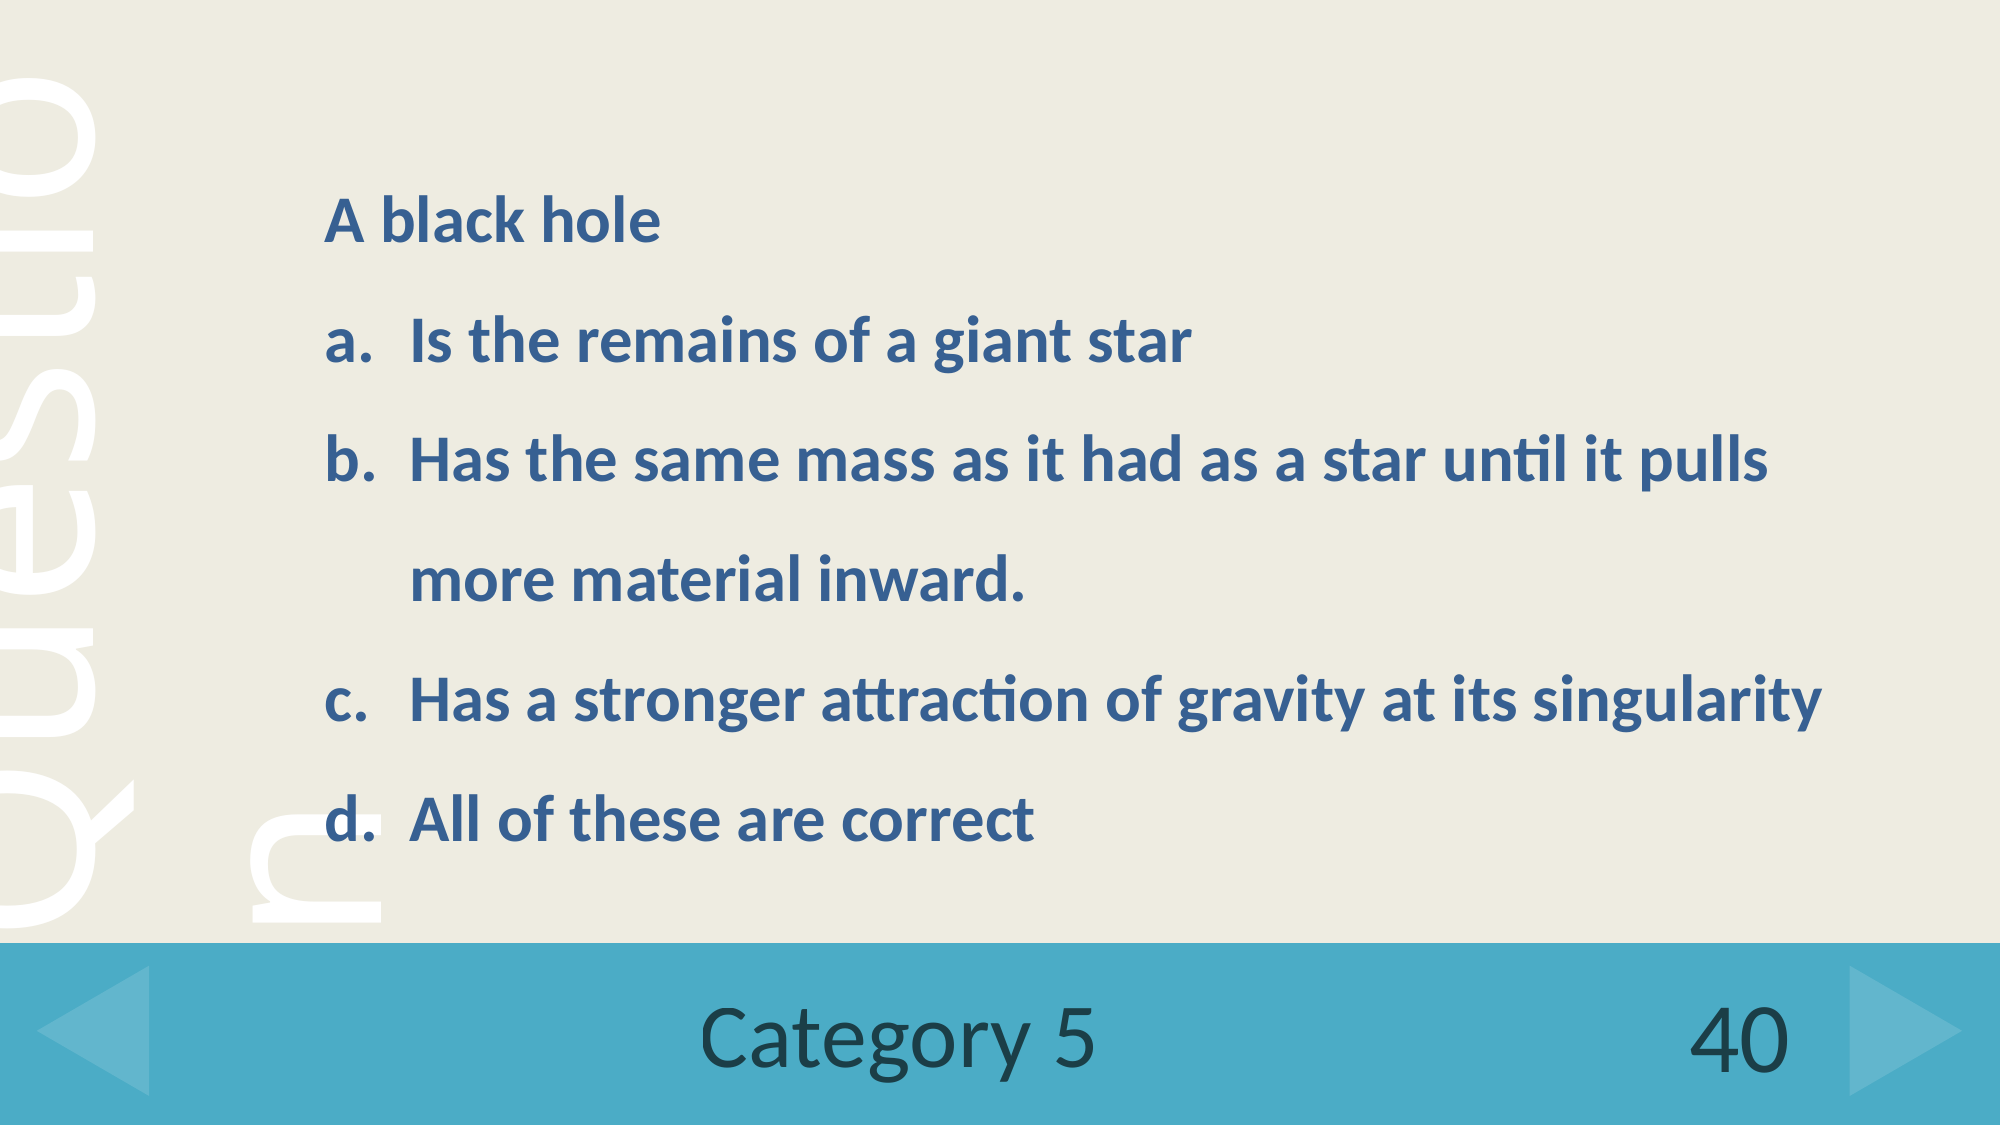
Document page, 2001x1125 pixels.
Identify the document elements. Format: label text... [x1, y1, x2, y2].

list A black hole Is the remains of a giant star Has the same mass as it had as a star until it pulls more material inward. Has a stronger attraction of gravity at its singularity All of these are correct [309, 128, 1850, 862]
title Category 5 [0, 937, 1800, 1125]
list 40 [1800, 967, 1806, 1097]
